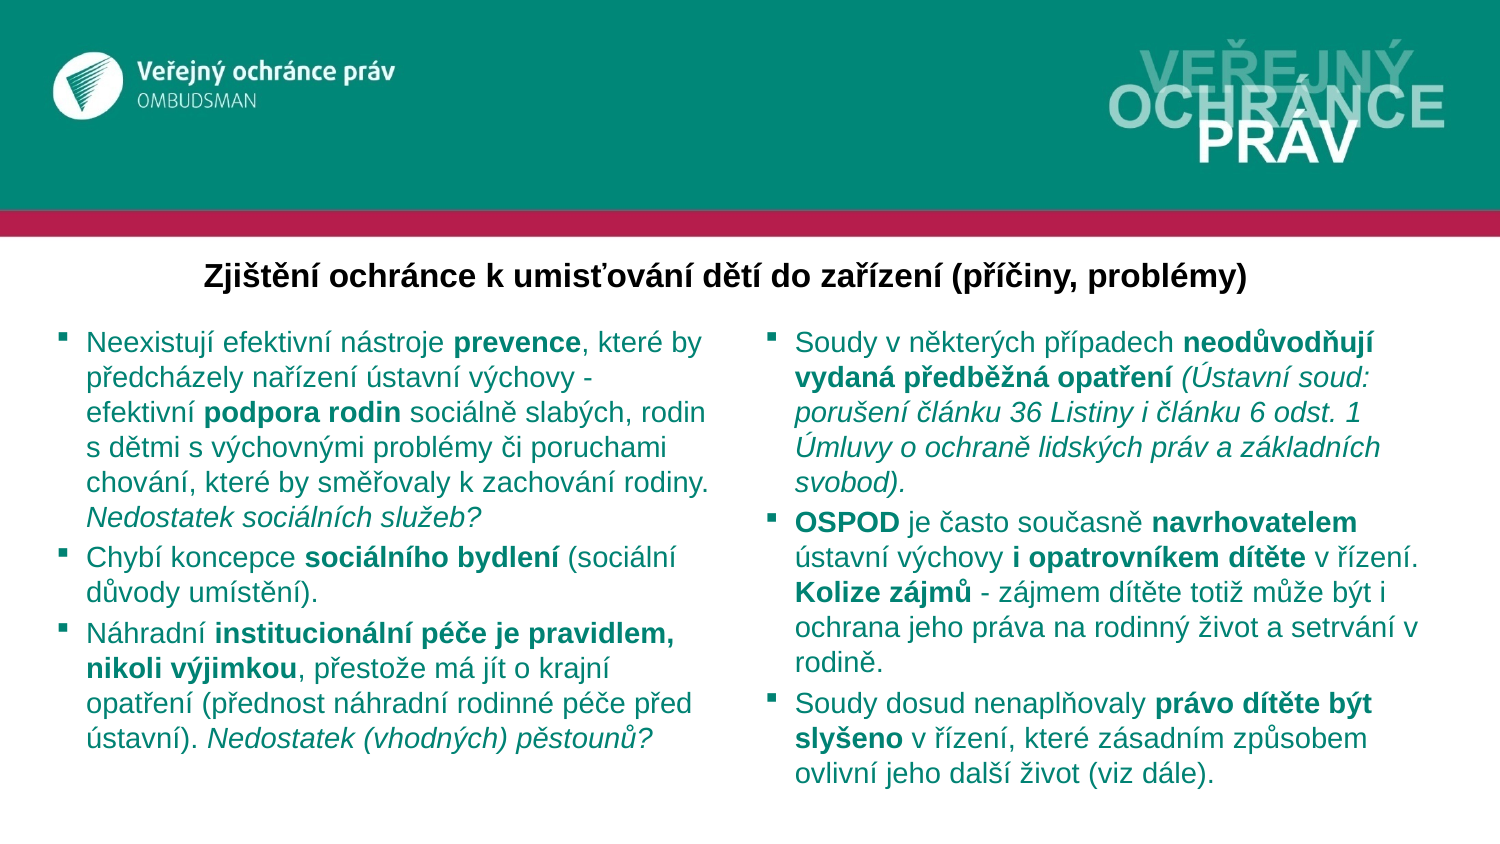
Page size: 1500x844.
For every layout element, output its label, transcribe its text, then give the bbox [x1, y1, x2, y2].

list Neexistují efektivní nástroje prevence, které by předcházely nařízení ústavní výchovy - efektivní podpora rodin sociálně slabých, rodin s dětmi s výchovnými problémy či poruchami chování, které by směřovaly k zachování rodiny. Nedostatek sociálních služeb? Chybí koncepce sociálního bydlení (sociální důvody umístění). Náhradní institucionální péče je pravidlem, nikoli výjimkou, přestože má jít o krajní opatření (přednost náhradní rodinné péče před ústavní). Nedostatek (vhodných) pěstounů? [41, 315, 727, 820]
text_box Soudy v některých případech neodůvodňují vydaná předběžná opatření (Ústavní soud: porušení článku 36 Listiny i článku 6 odst. 1 Úmluvy o ochraně lidských práv a základních svobod). OSPOD je často současně navrhovatelem ústavní výchovy i opatrovníkem dítěte v řízení. Kolize zájmů - zájmem dítěte totiž může být i ochrana jeho práva na rodinný život a setrvání v rodině. Soudy dosud nenaplňovaly právo dítěte být slyšeno v řízení, které zásadním způsobem ovlivní jeho další život (viz dále). [750, 315, 1447, 800]
title Zjištění ochránce k umisťování dětí do zařízení (příčiny, problémy) [100, 244, 1353, 303]
picture [0, 0, 1500, 799]
